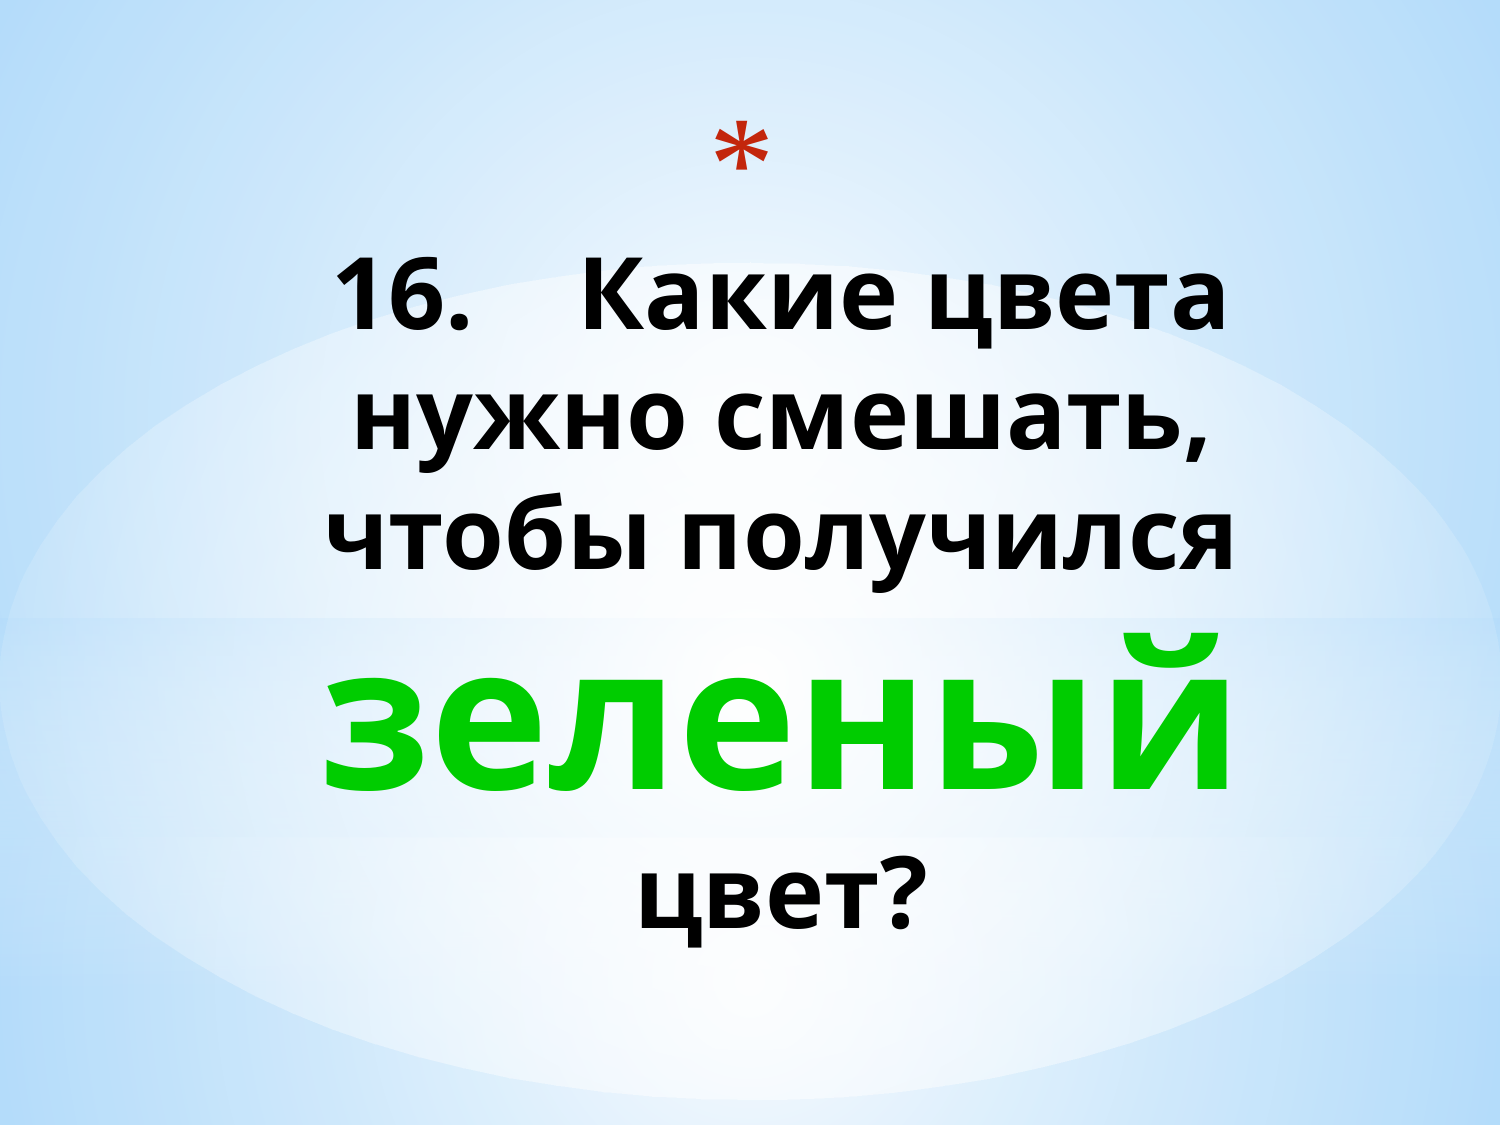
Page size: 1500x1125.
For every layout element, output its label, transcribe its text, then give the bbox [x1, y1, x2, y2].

title 16. Какие цвета нужно смешать, чтобы получился зеленый цвет? [135, 101, 1375, 1000]
